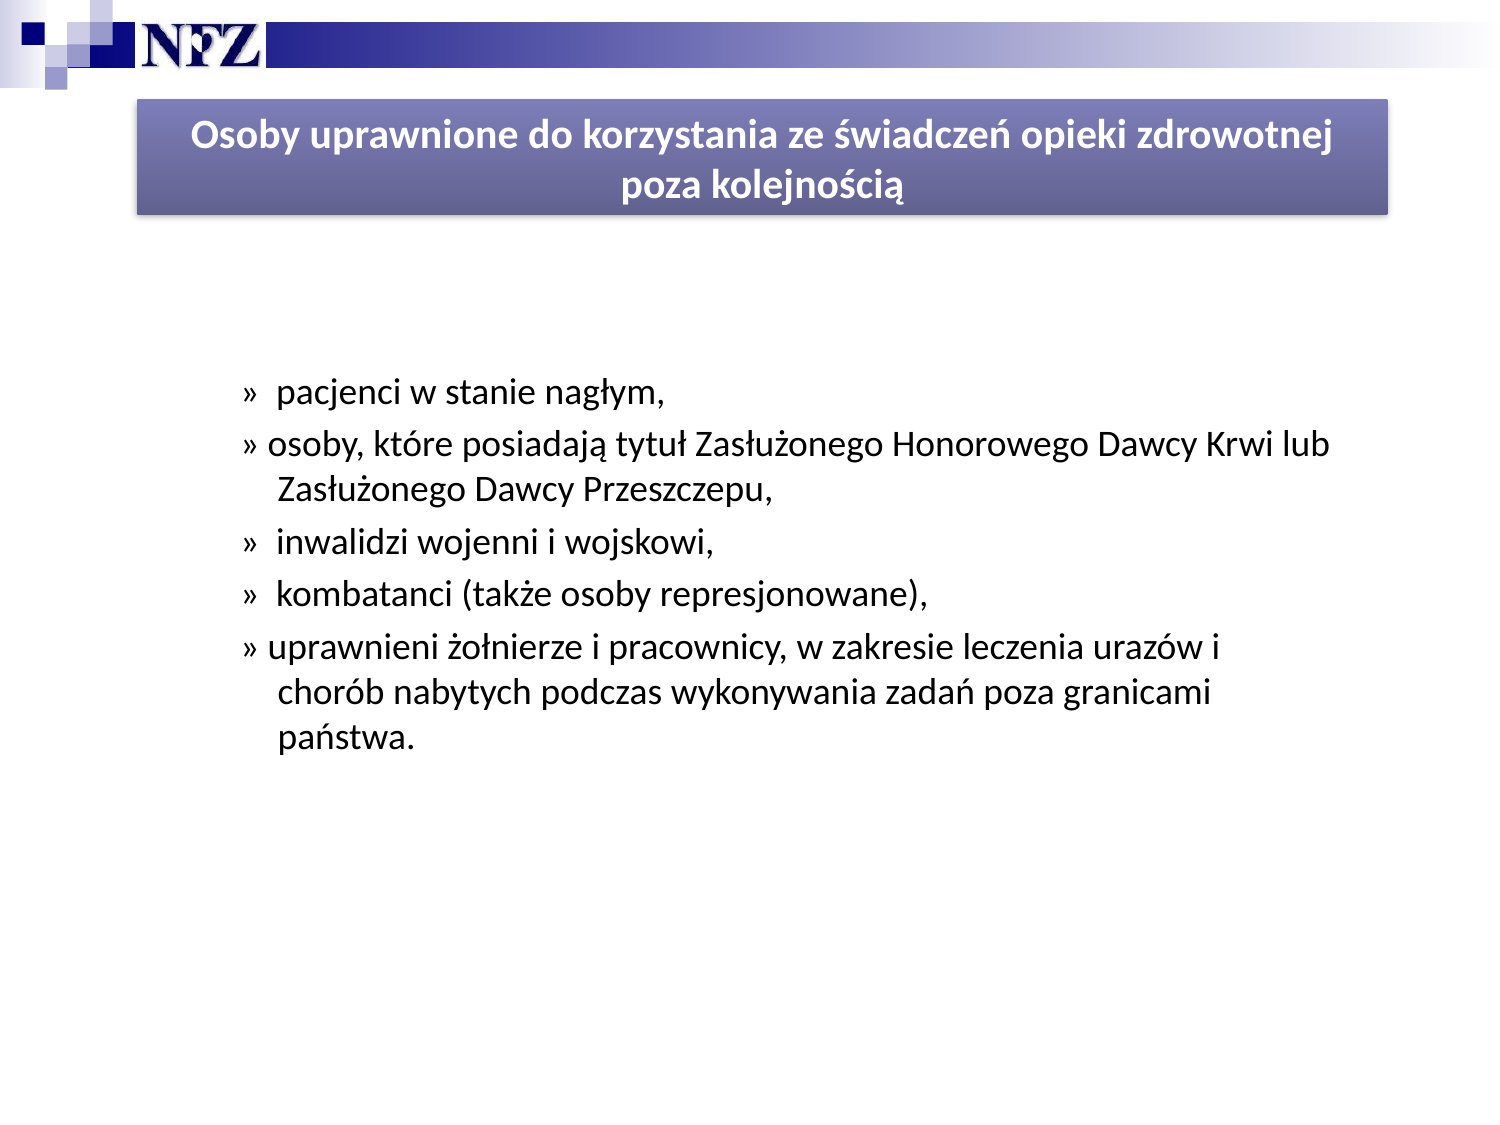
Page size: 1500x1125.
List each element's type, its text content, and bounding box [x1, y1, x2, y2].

text_box » pacjenci w stanie nagłym, » osoby, które posiadają tytuł Zasłużonego Honorowego Dawcy Krwi lub Zasłużonego Dawcy Przeszczepu, » inwalidzi wojenni i wojskowi, » kombatanci (także osoby represjonowane), » uprawnieni żołnierze i pracownicy, w zakresie leczenia urazów i chorób nabytych podczas wykonywania zadań poza granicami państwa. [0, 306, 1350, 1125]
picture [135, 18, 266, 74]
text_box Osoby uprawnione do korzystania ze świadczeń opieki zdrowotnej poza kolejnością [137, 99, 1388, 215]
